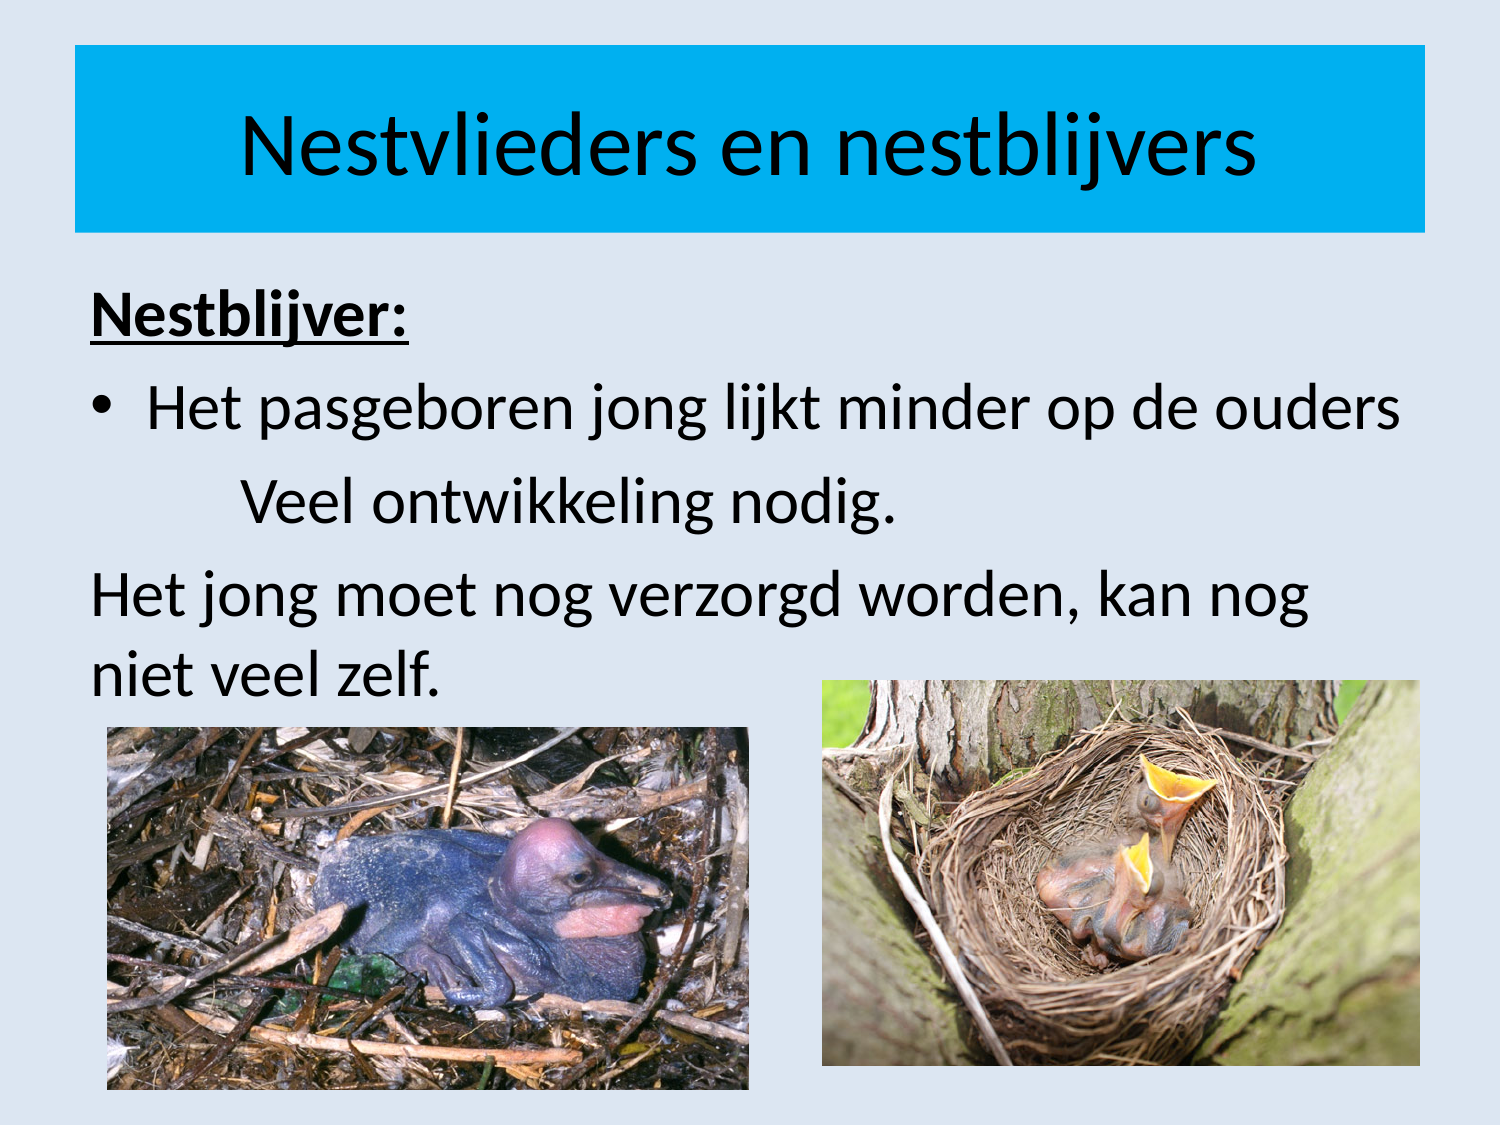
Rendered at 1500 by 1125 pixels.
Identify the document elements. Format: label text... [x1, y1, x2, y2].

list Nestblijver: Het pasgeboren jong lijkt minder op de ouders Veel ontwikkeling nodig. Het jong moet nog verzorgd worden, kan nog niet veel zelf. [75, 262, 1425, 1005]
picture [822, 680, 1420, 1067]
title Nestvlieders en nestblijvers [75, 45, 1425, 233]
picture [107, 727, 749, 1090]
